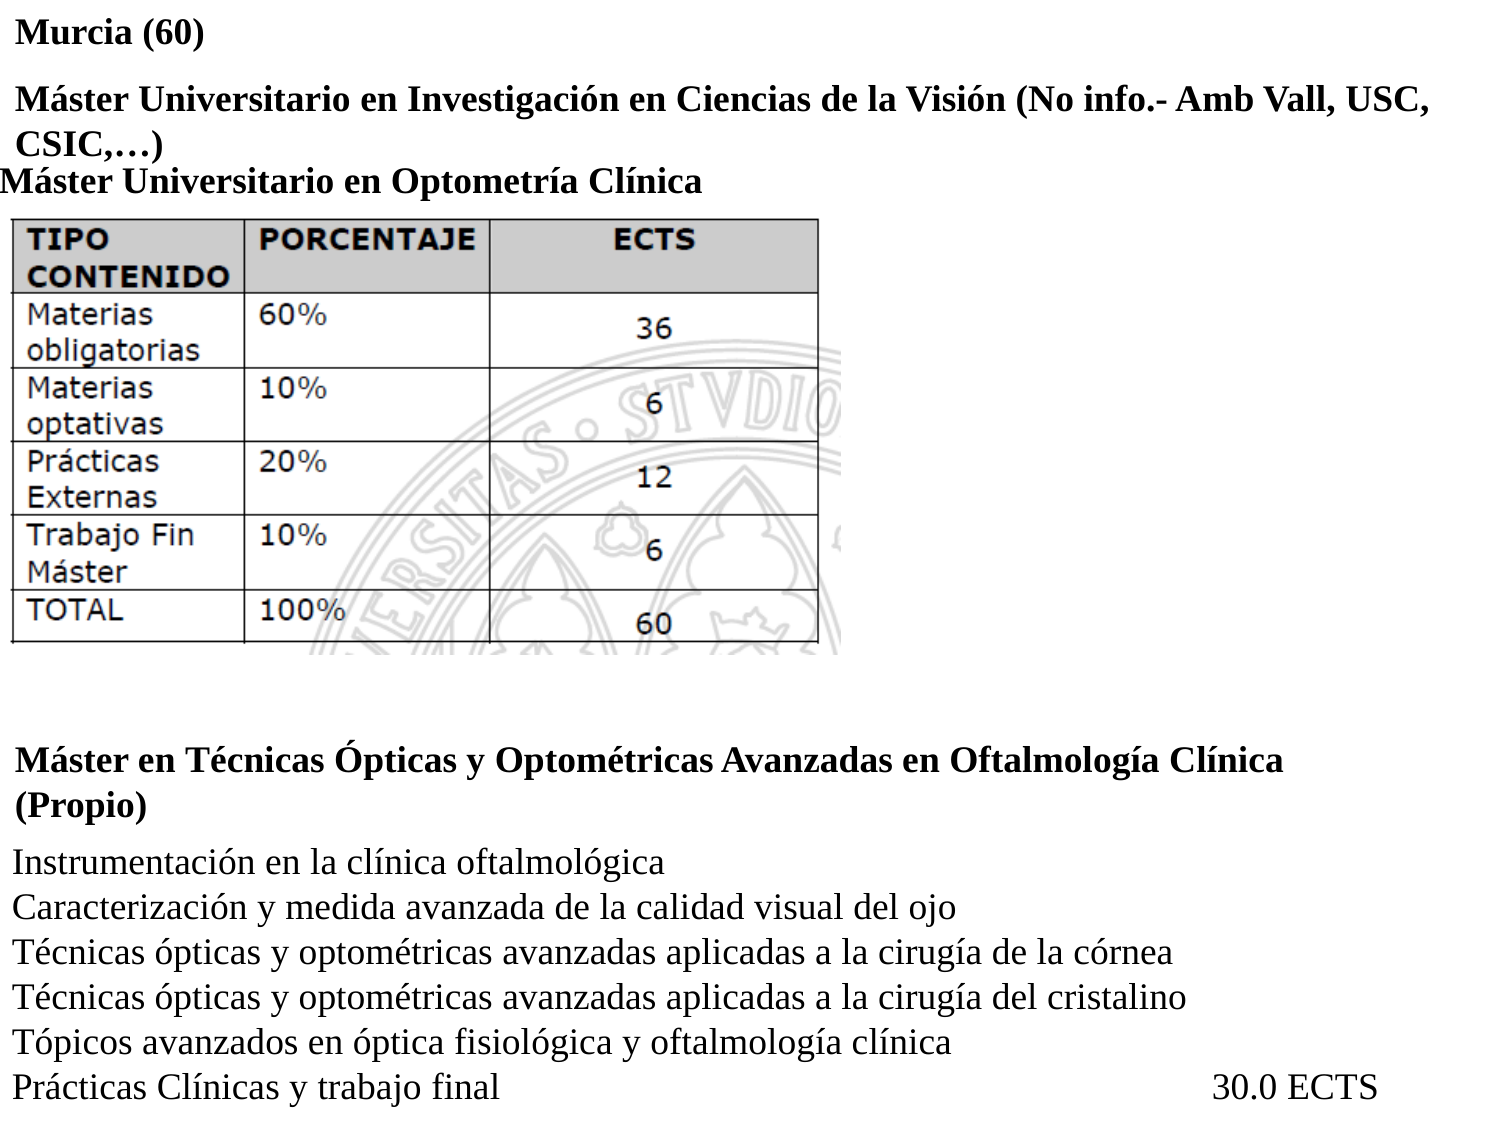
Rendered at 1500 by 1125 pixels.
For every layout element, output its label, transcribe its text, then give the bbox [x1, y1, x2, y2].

text_box Máster Universitario en Investigación en Ciencias de la Visión (No info.- Amb Vall, USC, CSIC,…) [0, 66, 1500, 172]
text_box Máster Universitario en Optometría Clínica [0, 148, 719, 206]
text_box Máster en Técnicas Ópticas y Optométricas Avanzadas en Oftalmología Clínica (Propio) [0, 728, 1371, 829]
picture [0, 207, 841, 656]
text_box Murcia (60) [0, 0, 750, 60]
text_box Instrumentación en la clínica oftalmológica Caracterización y medida avanzada de la calidad visual del ojo Técnicas ópticas y optométricas avanzadas aplicadas a la cirugía de la córnea Técnicas ópticas y optométricas avanzadas aplicadas a la cirugía del cristalino Tópicos avanzados en óptica fisiológica y oftalmología clínica Prácticas Clínicas y trabajo final 30.0 ECTS [0, 829, 1404, 1115]
